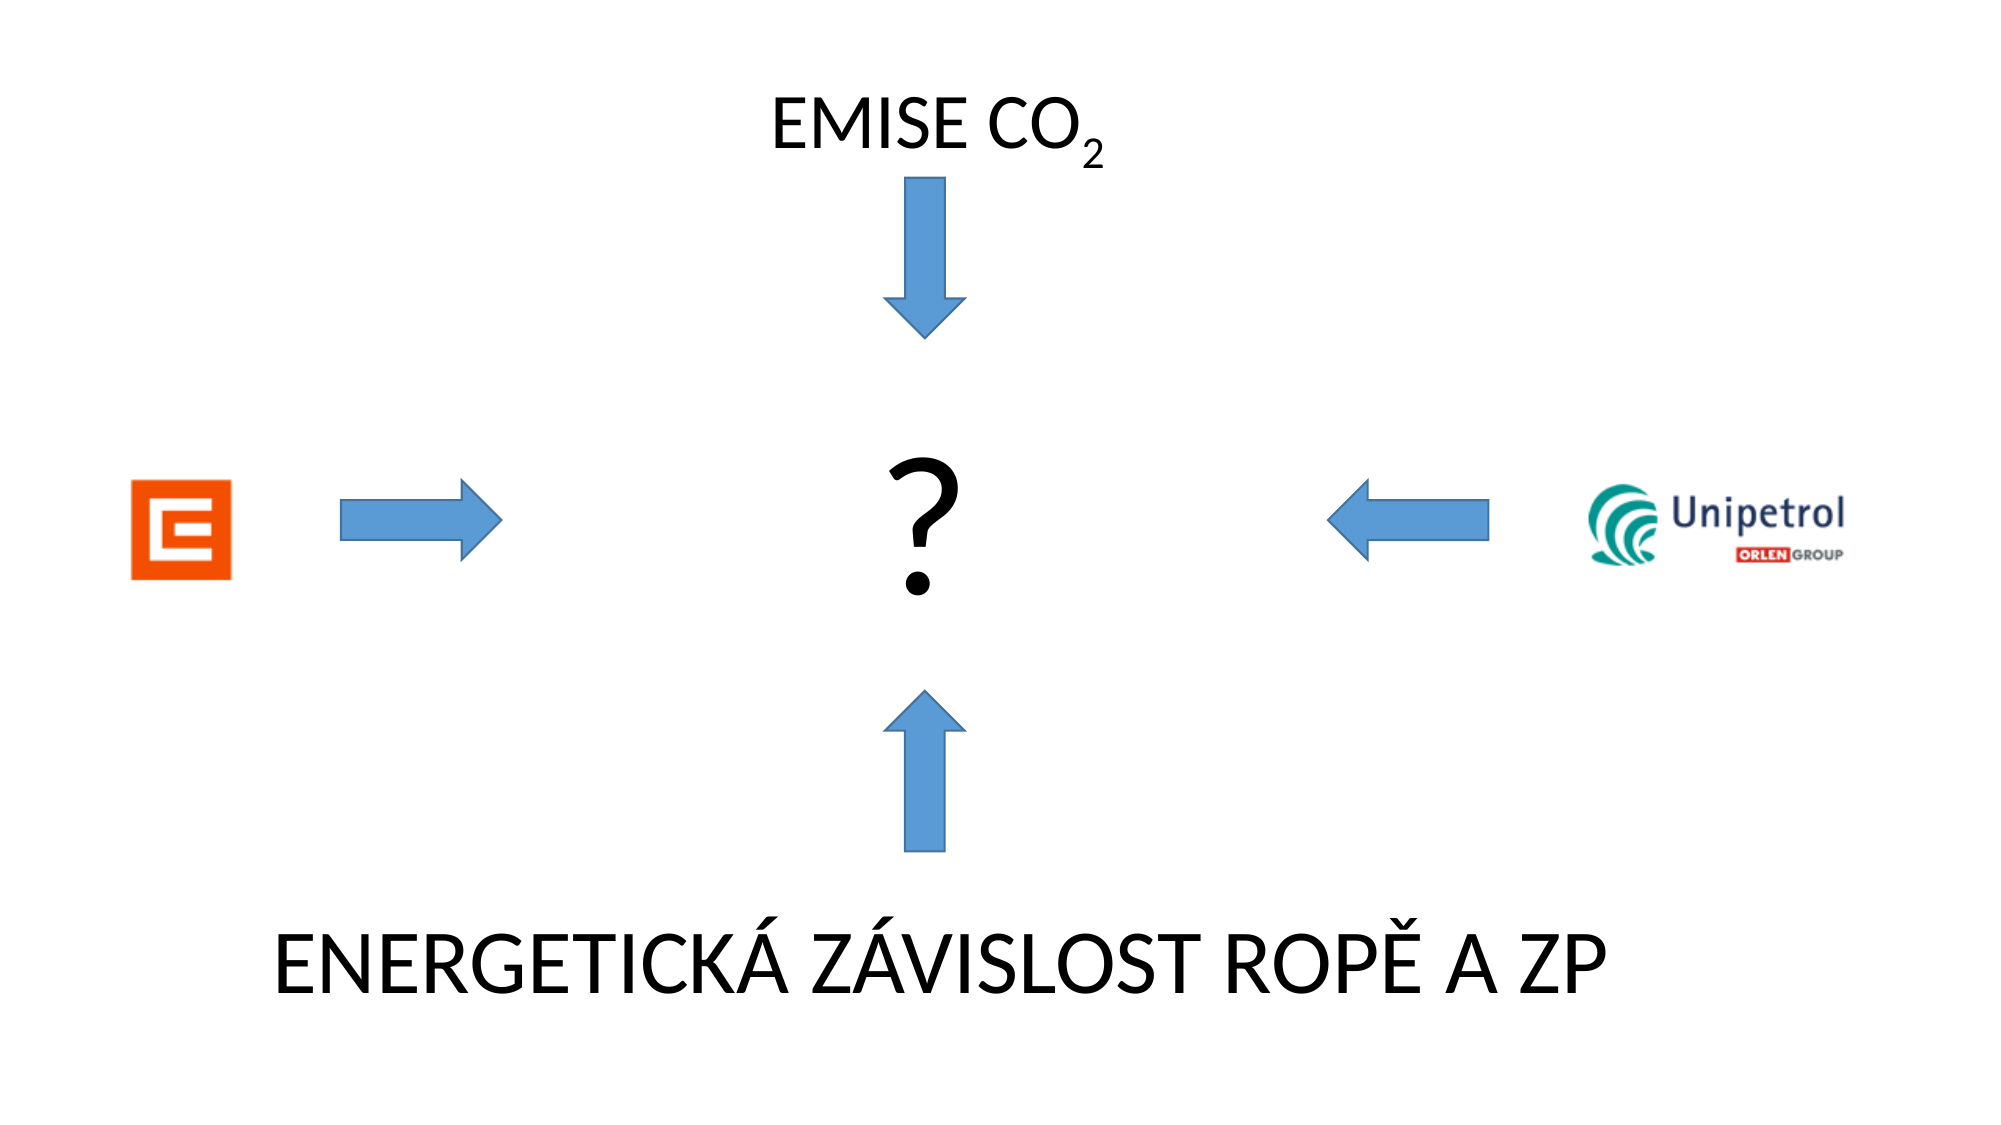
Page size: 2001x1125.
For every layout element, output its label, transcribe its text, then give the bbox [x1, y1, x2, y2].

picture [117, 461, 245, 596]
picture [1567, 464, 1877, 591]
text_box [1326, 477, 1490, 563]
subtitle EMISE CO2 [694, 64, 1181, 179]
text_box ENERGETICKÁ ZÁVISLOST ROPĚ A ZP [257, 894, 1626, 1020]
text_box [882, 176, 968, 340]
text_box ? [598, 414, 1249, 560]
text_box [339, 477, 503, 563]
text_box [882, 689, 968, 853]
